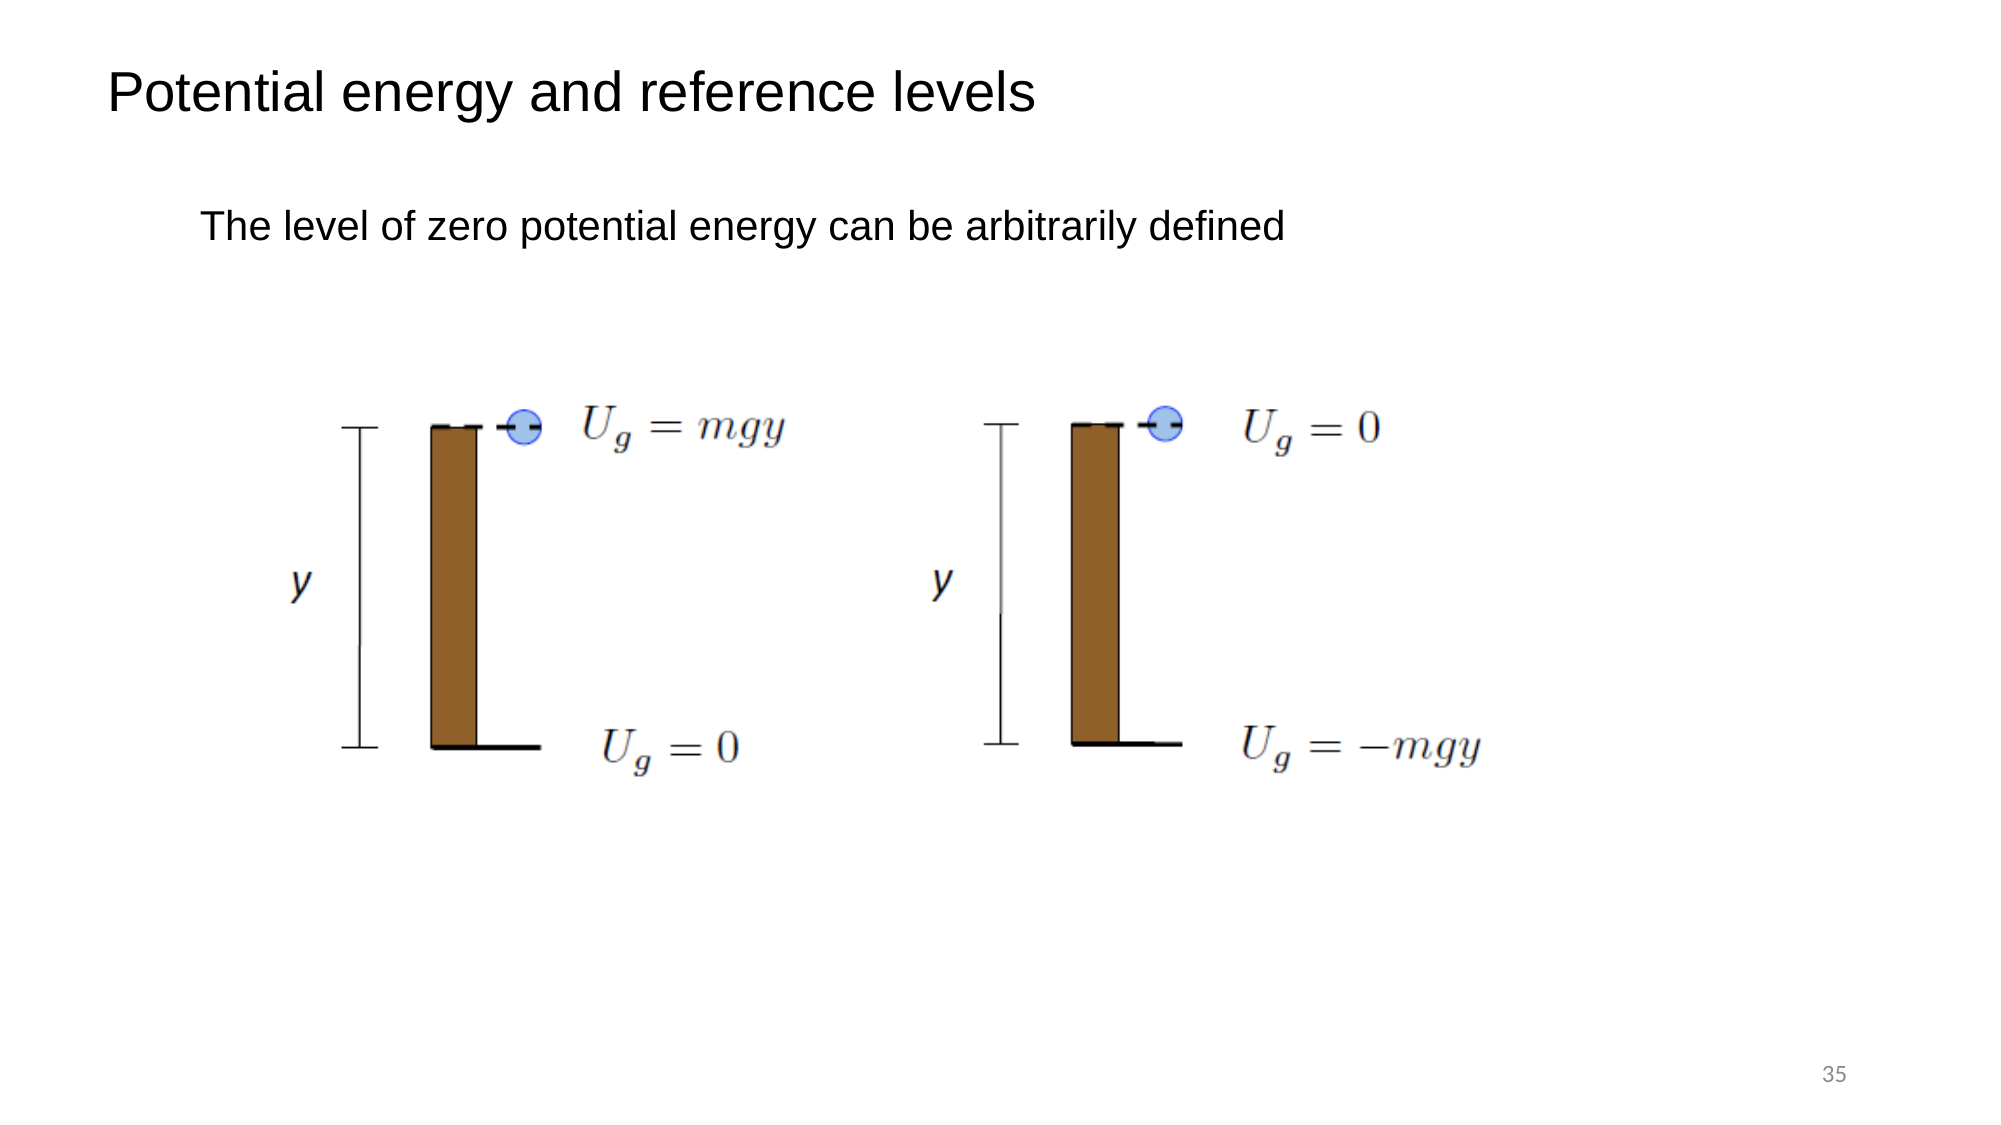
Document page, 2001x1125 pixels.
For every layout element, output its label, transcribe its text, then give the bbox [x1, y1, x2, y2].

slide_number 35 [1412, 1042, 1863, 1103]
picture [173, 373, 1750, 801]
text_box Potential energy and reference levels [107, 44, 1165, 133]
text_box The level of zero potential energy can be arbitrarily defined [185, 191, 1392, 257]
